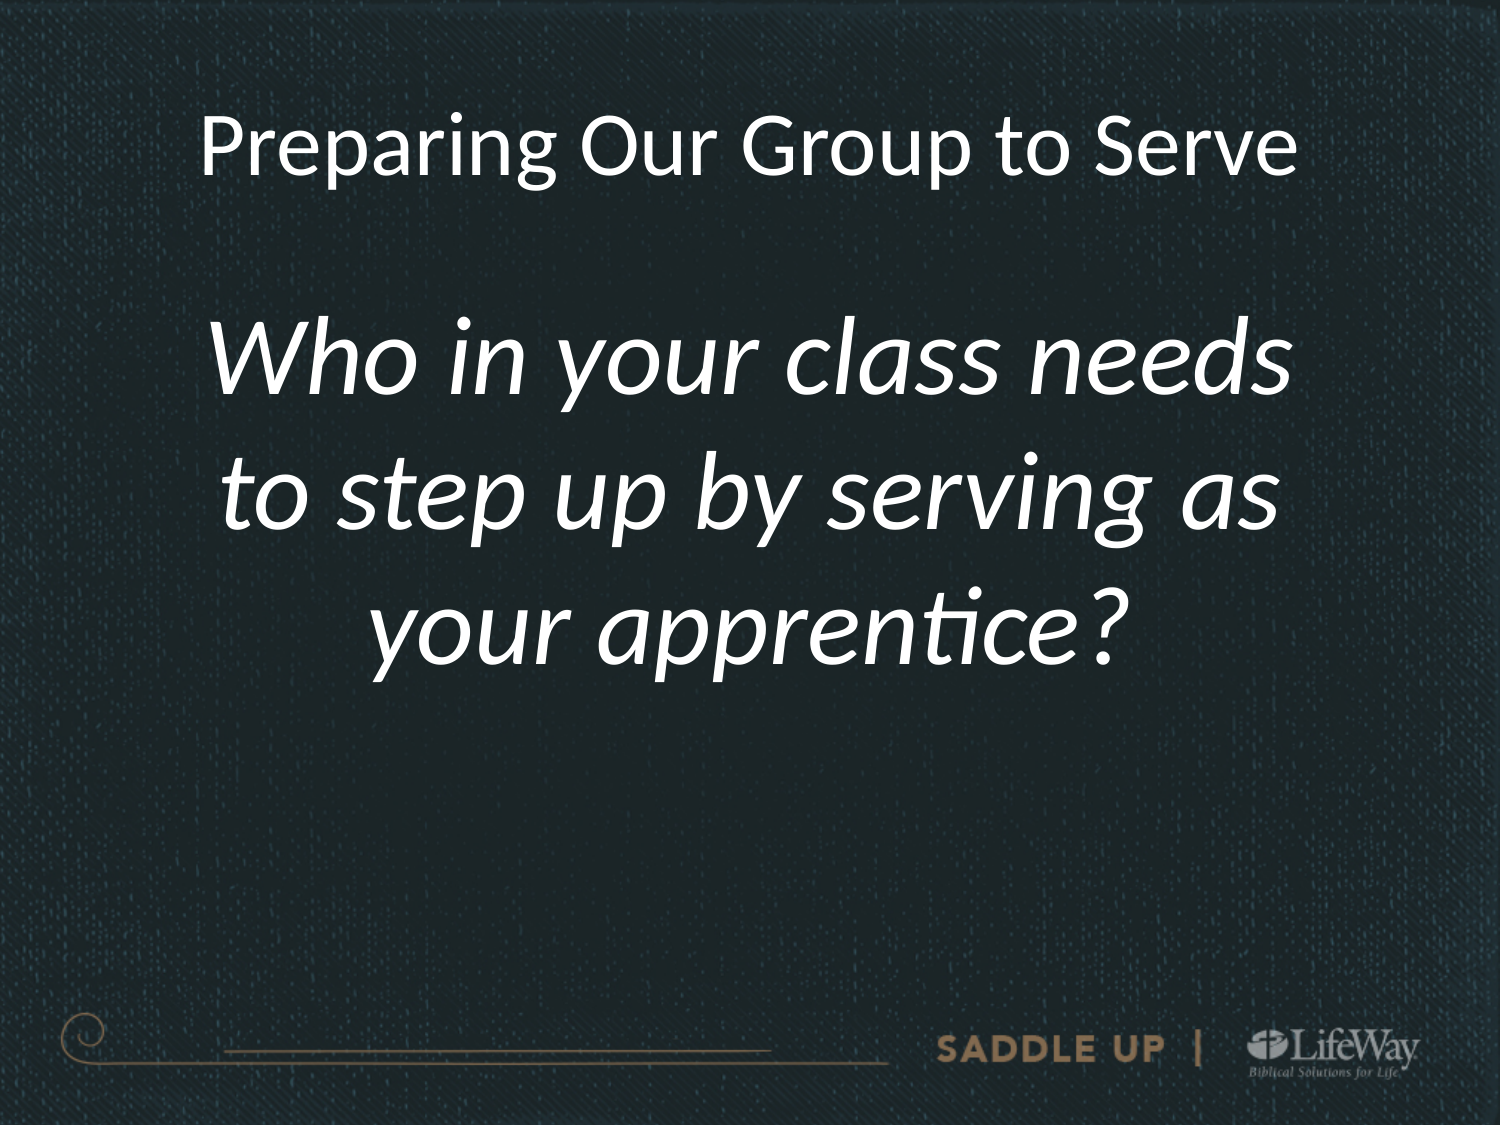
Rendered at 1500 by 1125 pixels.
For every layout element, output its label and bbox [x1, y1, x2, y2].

list [0, 0, 1500, 1125]
